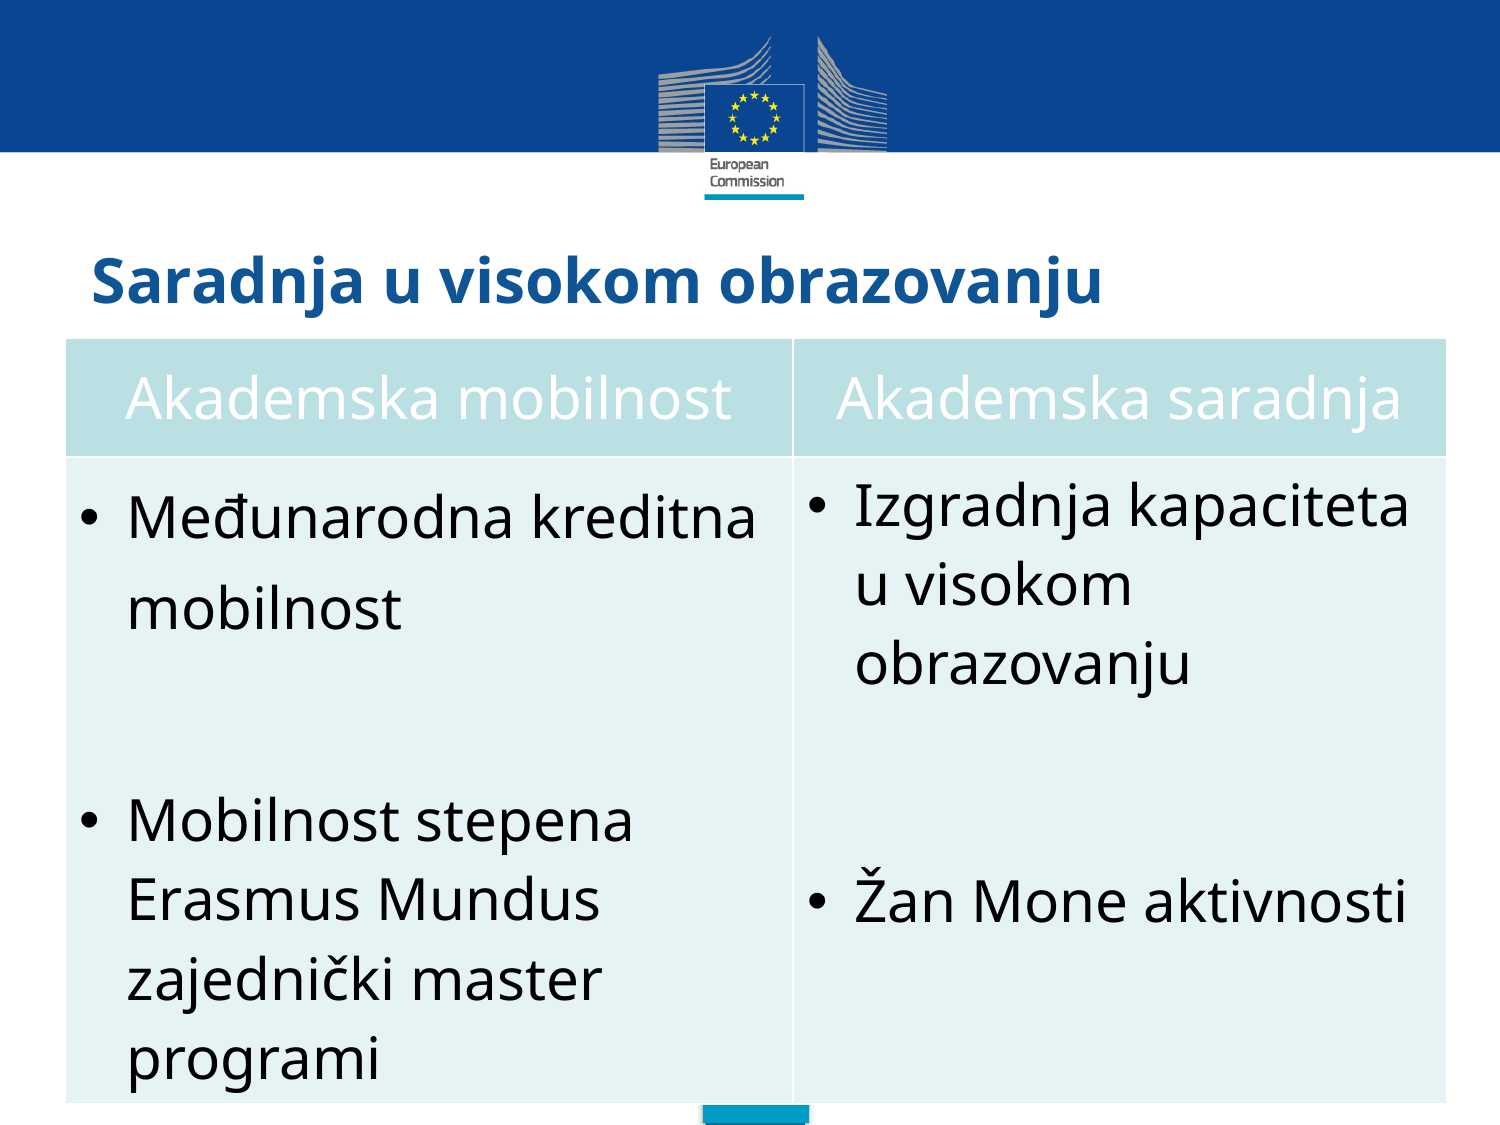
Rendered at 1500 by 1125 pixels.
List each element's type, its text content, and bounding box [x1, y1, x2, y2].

title Saradnja u visokom obrazovanju [76, 196, 1427, 337]
table_header Akademska saradnja [794, 339, 1446, 456]
table_cell Izgradnja kapaciteta u visokom obrazovanju Žan Mone aktivnosti [794, 458, 1446, 1103]
picture [0, 0, 1500, 1125]
table_header Akademska mobilnost [66, 339, 792, 456]
table_cell Međunarodna kreditna mobilnost Mobilnost stepena Erasmus Mundus zajednički master programi [66, 458, 792, 1103]
